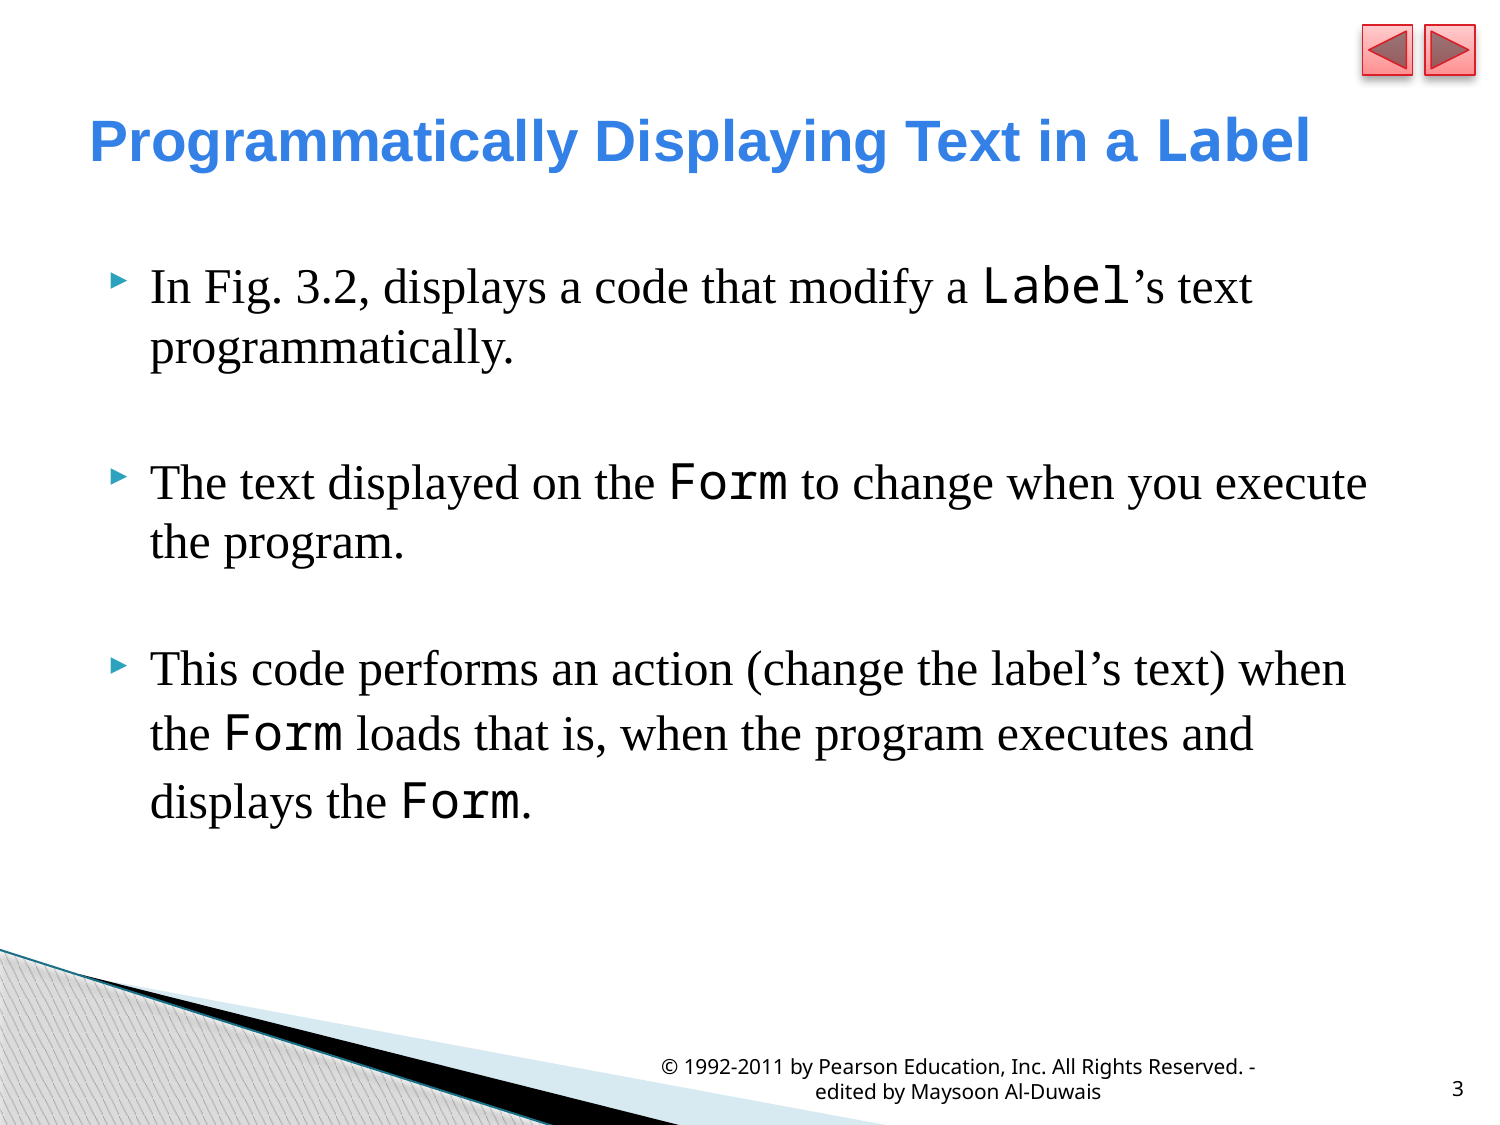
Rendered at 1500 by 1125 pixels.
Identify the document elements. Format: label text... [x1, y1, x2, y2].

slide_number 3 [1418, 1051, 1479, 1112]
title Programmatically Displaying Text in a Label [75, 45, 1425, 233]
list In Fig. 3.2, displays a code that modify a Label’s text programmatically. The text displayed on the Form to change when you execute the program. This code performs an action (change the label’s text) when the Form loads that is, when the program executes and displays the Form. [74, 242, 1426, 986]
footer © 1992-2011 by Pearson Education, Inc. All Rights Reserved. - edited by Maysoon Al-Duwais [612, 1051, 1305, 1112]
